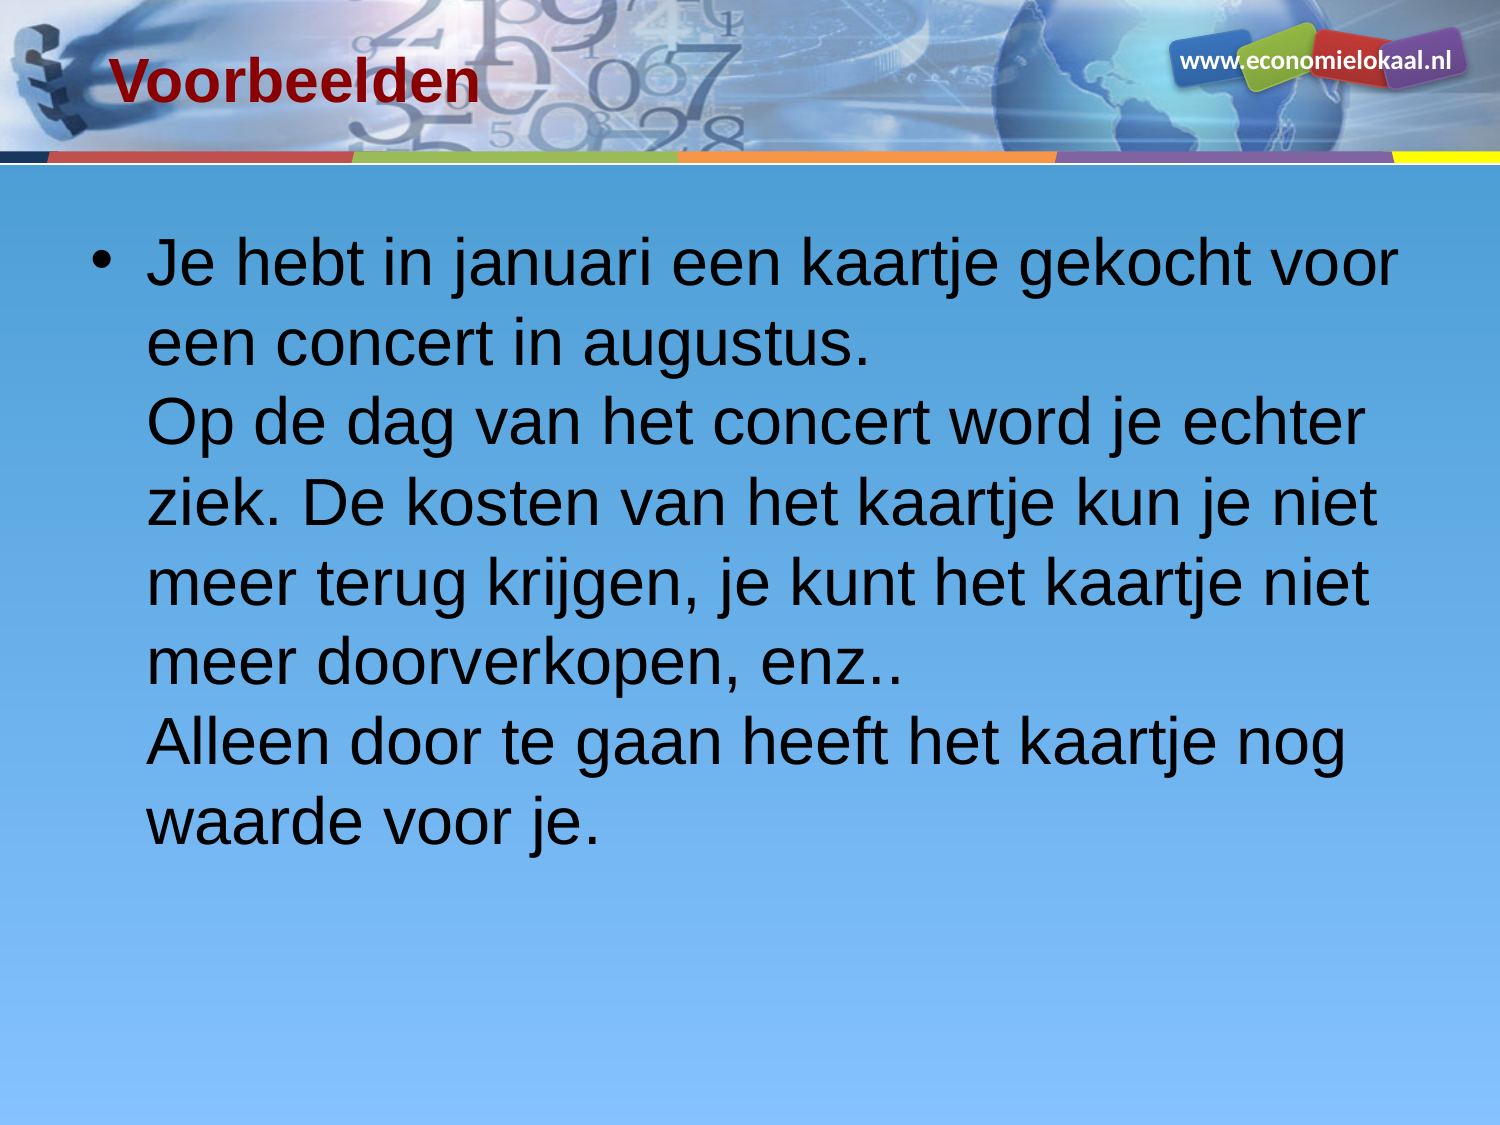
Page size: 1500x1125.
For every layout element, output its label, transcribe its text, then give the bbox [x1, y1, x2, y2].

picture [0, 0, 1500, 151]
title Voorbeelden [93, 34, 1121, 120]
list Je hebt in januari een kaartje gekocht voor een concert in augustus. Op de dag van het concert word je echter ziek. De kosten van het kaartje kun je niet meer terug krijgen, je kunt het kaartje niet meer doorverkopen, enz.. Alleen door te gaan heeft het kaartje nog waarde voor je. [74, 210, 1426, 1055]
